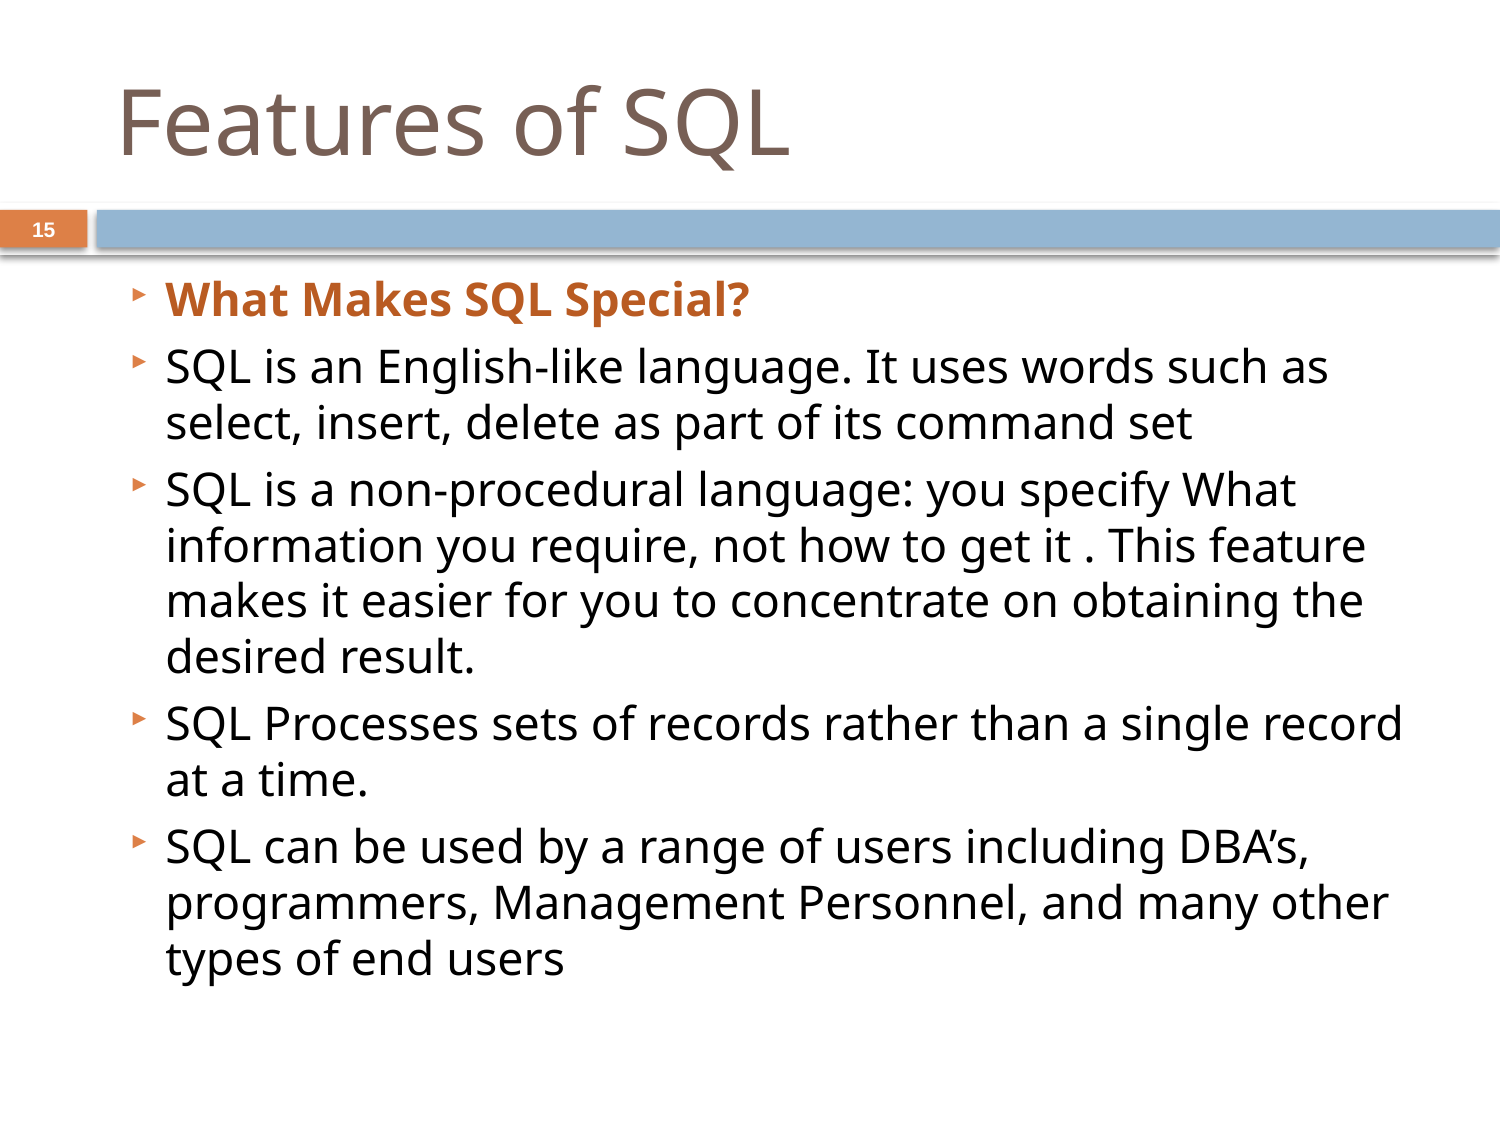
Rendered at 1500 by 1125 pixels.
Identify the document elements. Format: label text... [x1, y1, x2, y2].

slide_number 15 [0, 208, 88, 249]
title Features of SQL [100, 37, 1439, 201]
list What Makes SQL Special? SQL is an English-like language. It uses words such as select, insert, delete as part of its command set SQL is a non-procedural language: you specify What information you require, not how to get it . This feature makes it easier for you to concentrate on obtaining the desired result. SQL Processes sets of records rather than a single record at a time. SQL can be used by a range of users including DBA’s, programmers, Management Personnel, and many other types of end users [100, 262, 1439, 1001]
